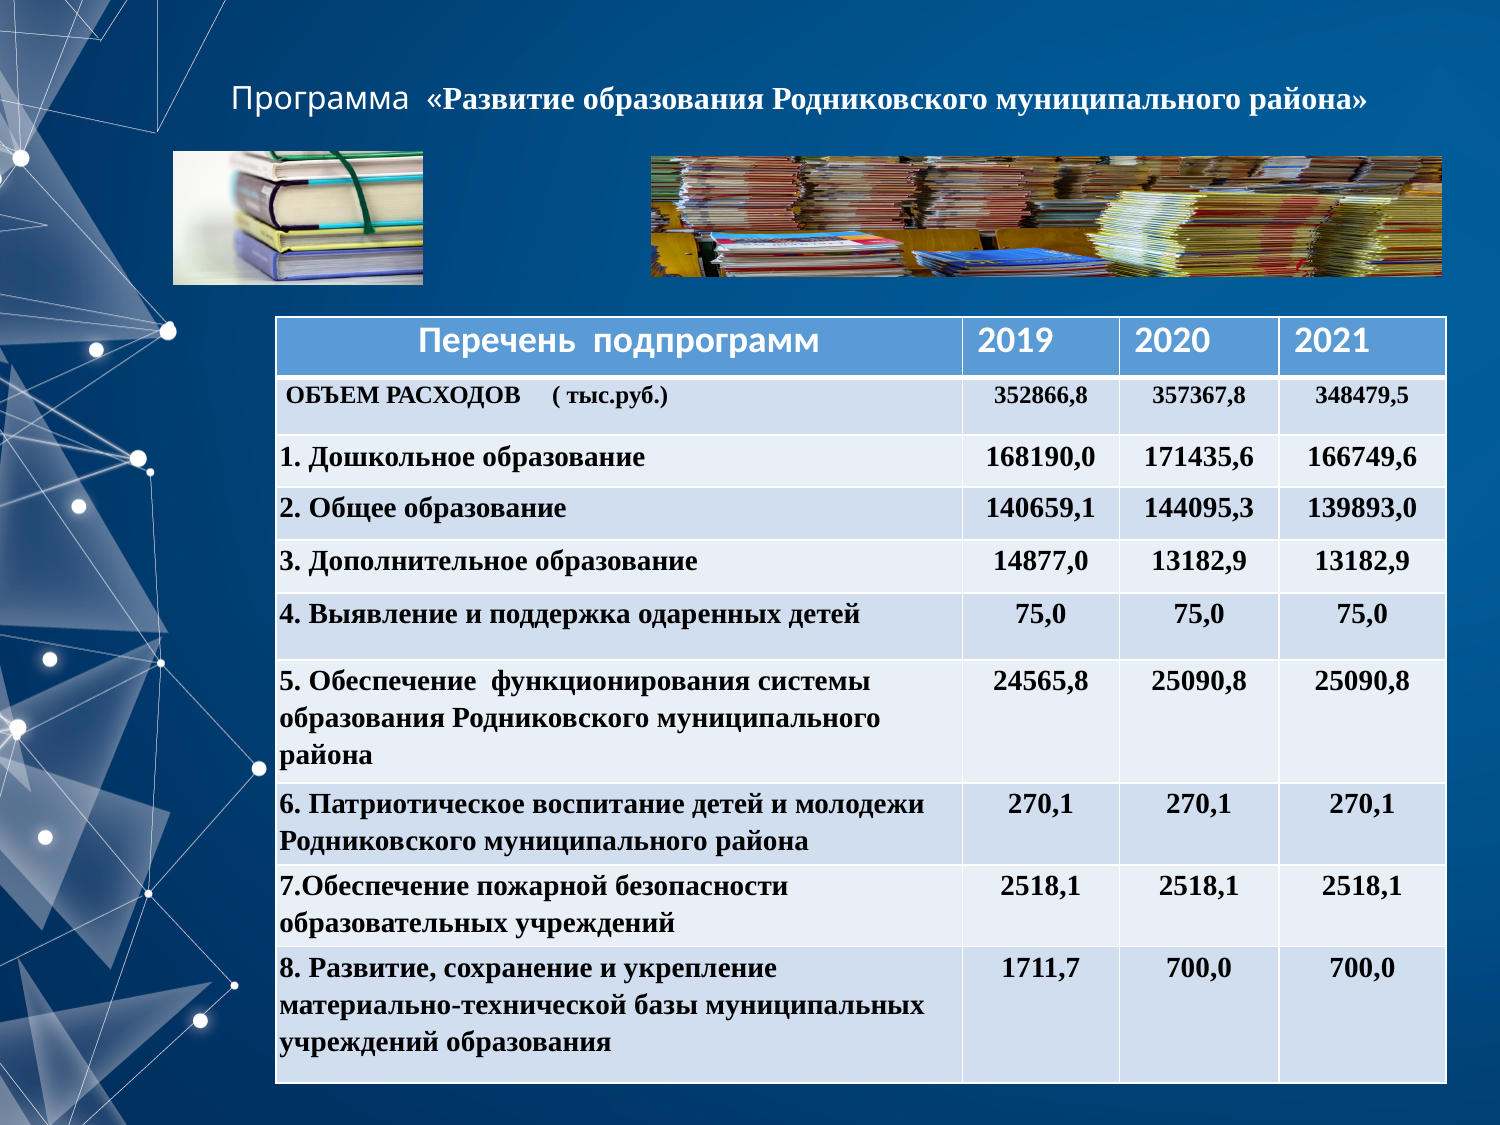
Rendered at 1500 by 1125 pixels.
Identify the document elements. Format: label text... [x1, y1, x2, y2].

table_cell 270,1 [1120, 784, 1278, 864]
table_cell 8. Развитие, сохранение и укрепление материально-технической базы муниципальных учреждений образования [277, 947, 962, 1082]
table_cell 270,1 [963, 784, 1119, 864]
table_cell 75,0 [1120, 594, 1278, 659]
table_cell 270,1 [1280, 784, 1445, 864]
table_cell 7.Обеспечение пожарной безопасности образовательных учреждений [277, 866, 962, 946]
table_cell 166749,6 [1280, 436, 1445, 486]
table_header 2019 [963, 318, 1119, 375]
table_cell 5. Обеспечение функционирования системы образования Родниковского муниципального района [277, 661, 962, 782]
table_cell 24565,8 [963, 661, 1119, 782]
table_cell 2518,1 [1280, 866, 1445, 946]
table_cell 3. Дополнительное образование [277, 541, 962, 592]
table_cell 357367,8 [1120, 380, 1278, 434]
table_cell 4. Выявление и поддержка одаренных детей [277, 594, 962, 659]
table_cell 75,0 [963, 594, 1119, 659]
table_cell 75,0 [1280, 594, 1445, 659]
table_header 2020 [1120, 318, 1278, 375]
table_cell 352866,8 [963, 380, 1119, 434]
picture [0, 0, 1500, 1125]
table_header 2021 [1280, 318, 1445, 375]
table_cell 700,0 [1280, 947, 1445, 1082]
table_cell 348479,5 [1280, 380, 1445, 434]
table_cell 2. Общее образование [277, 488, 962, 539]
table_header Перечень подпрограмм [277, 318, 962, 375]
table_cell 139893,0 [1280, 488, 1445, 539]
table_cell 2518,1 [1120, 866, 1278, 946]
table_cell 14877,0 [963, 541, 1119, 592]
table_cell 700,0 [1120, 947, 1278, 1082]
table_cell 144095,3 [1120, 488, 1278, 539]
table_cell 2518,1 [963, 866, 1119, 946]
table_cell ОБЪЕМ РАСХОДОВ ( тыс.руб.) [277, 380, 962, 434]
table_cell 6. Патриотическое воспитание детей и молодежи Родниковского муниципального района [277, 784, 962, 864]
table_cell 140659,1 [963, 488, 1119, 539]
table_cell 25090,8 [1120, 661, 1278, 782]
table_cell 1711,7 [963, 947, 1119, 1082]
table_cell 13182,9 [1120, 541, 1278, 592]
table_cell 13182,9 [1280, 541, 1445, 592]
table_cell 25090,8 [1280, 661, 1445, 782]
table_cell 168190,0 [963, 436, 1119, 486]
title Программа «Развитие образования Родниковского муниципального района» [205, 70, 1395, 163]
table_cell 1. Дошкольное образование [277, 436, 962, 486]
table_cell 171435,6 [1120, 436, 1278, 486]
